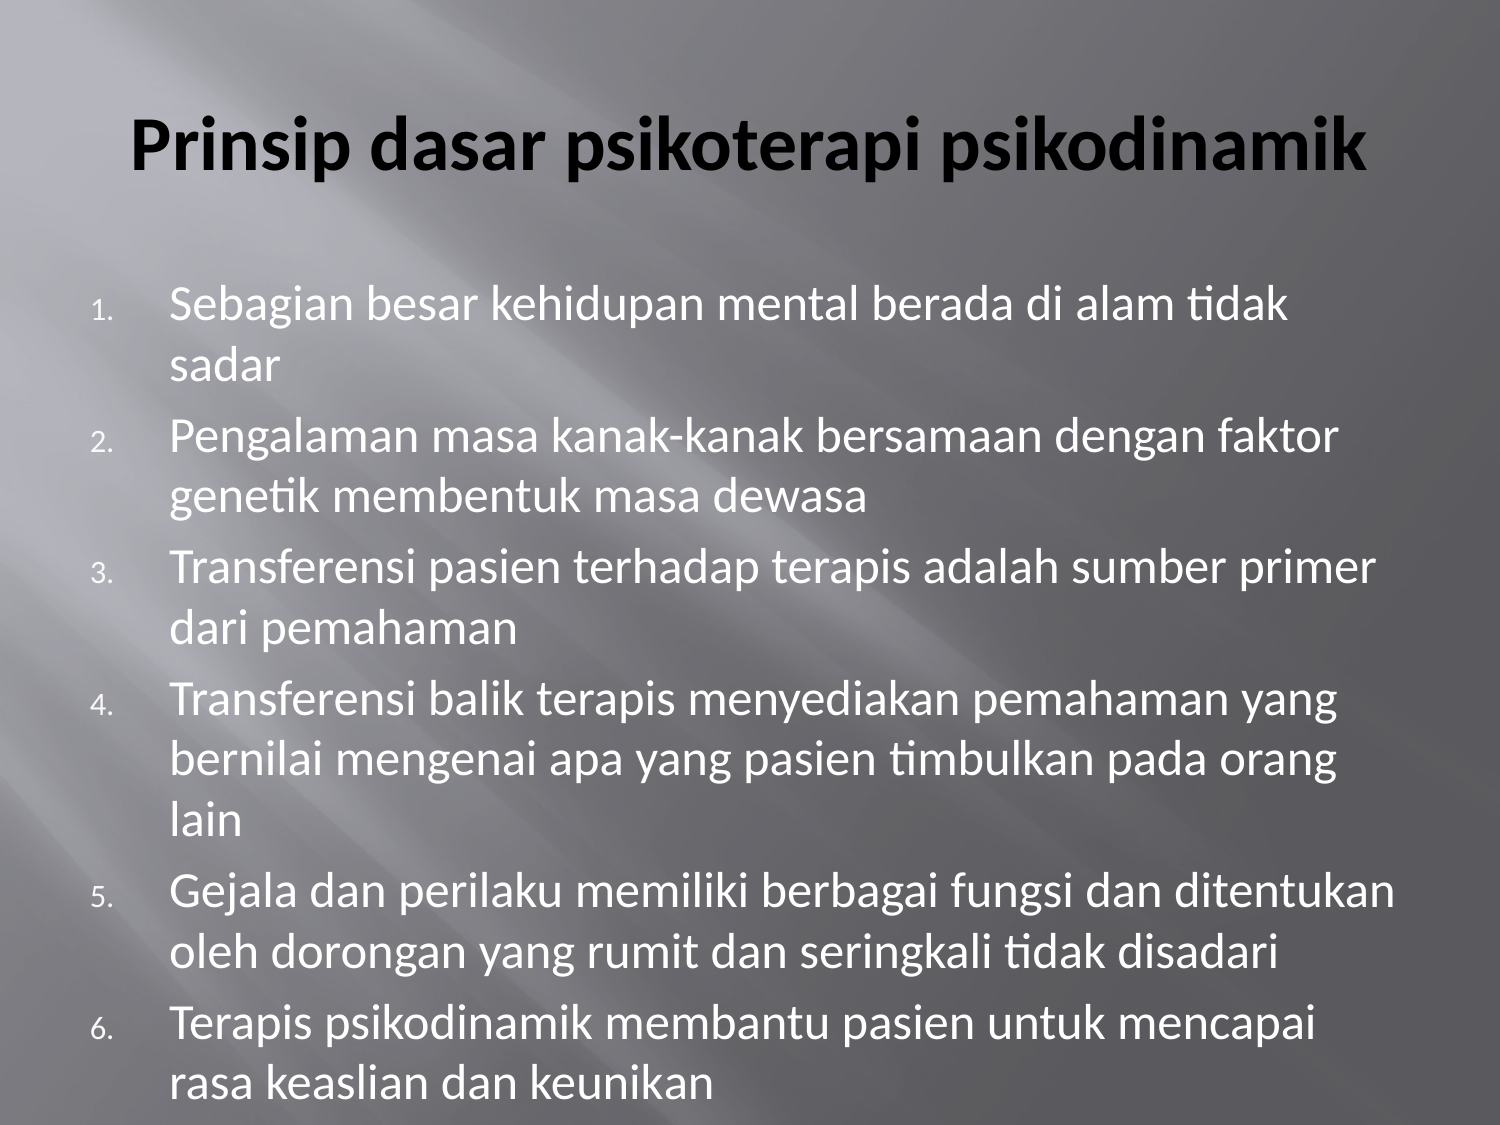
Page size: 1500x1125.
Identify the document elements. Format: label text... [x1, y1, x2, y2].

title Prinsip dasar psikoterapi psikodinamik [75, 45, 1425, 233]
list Sebagian besar kehidupan mental berada di alam tidak sadar Pengalaman masa kanak-kanak bersamaan dengan faktor genetik membentuk masa dewasa Transferensi pasien terhadap terapis adalah sumber primer dari pemahaman Transferensi balik terapis menyediakan pemahaman yang bernilai mengenai apa yang pasien timbulkan pada orang lain Gejala dan perilaku memiliki berbagai fungsi dan ditentukan oleh dorongan yang rumit dan seringkali tidak disadari Terapis psikodinamik membantu pasien untuk mencapai rasa keaslian dan keunikan [75, 262, 1425, 1125]
